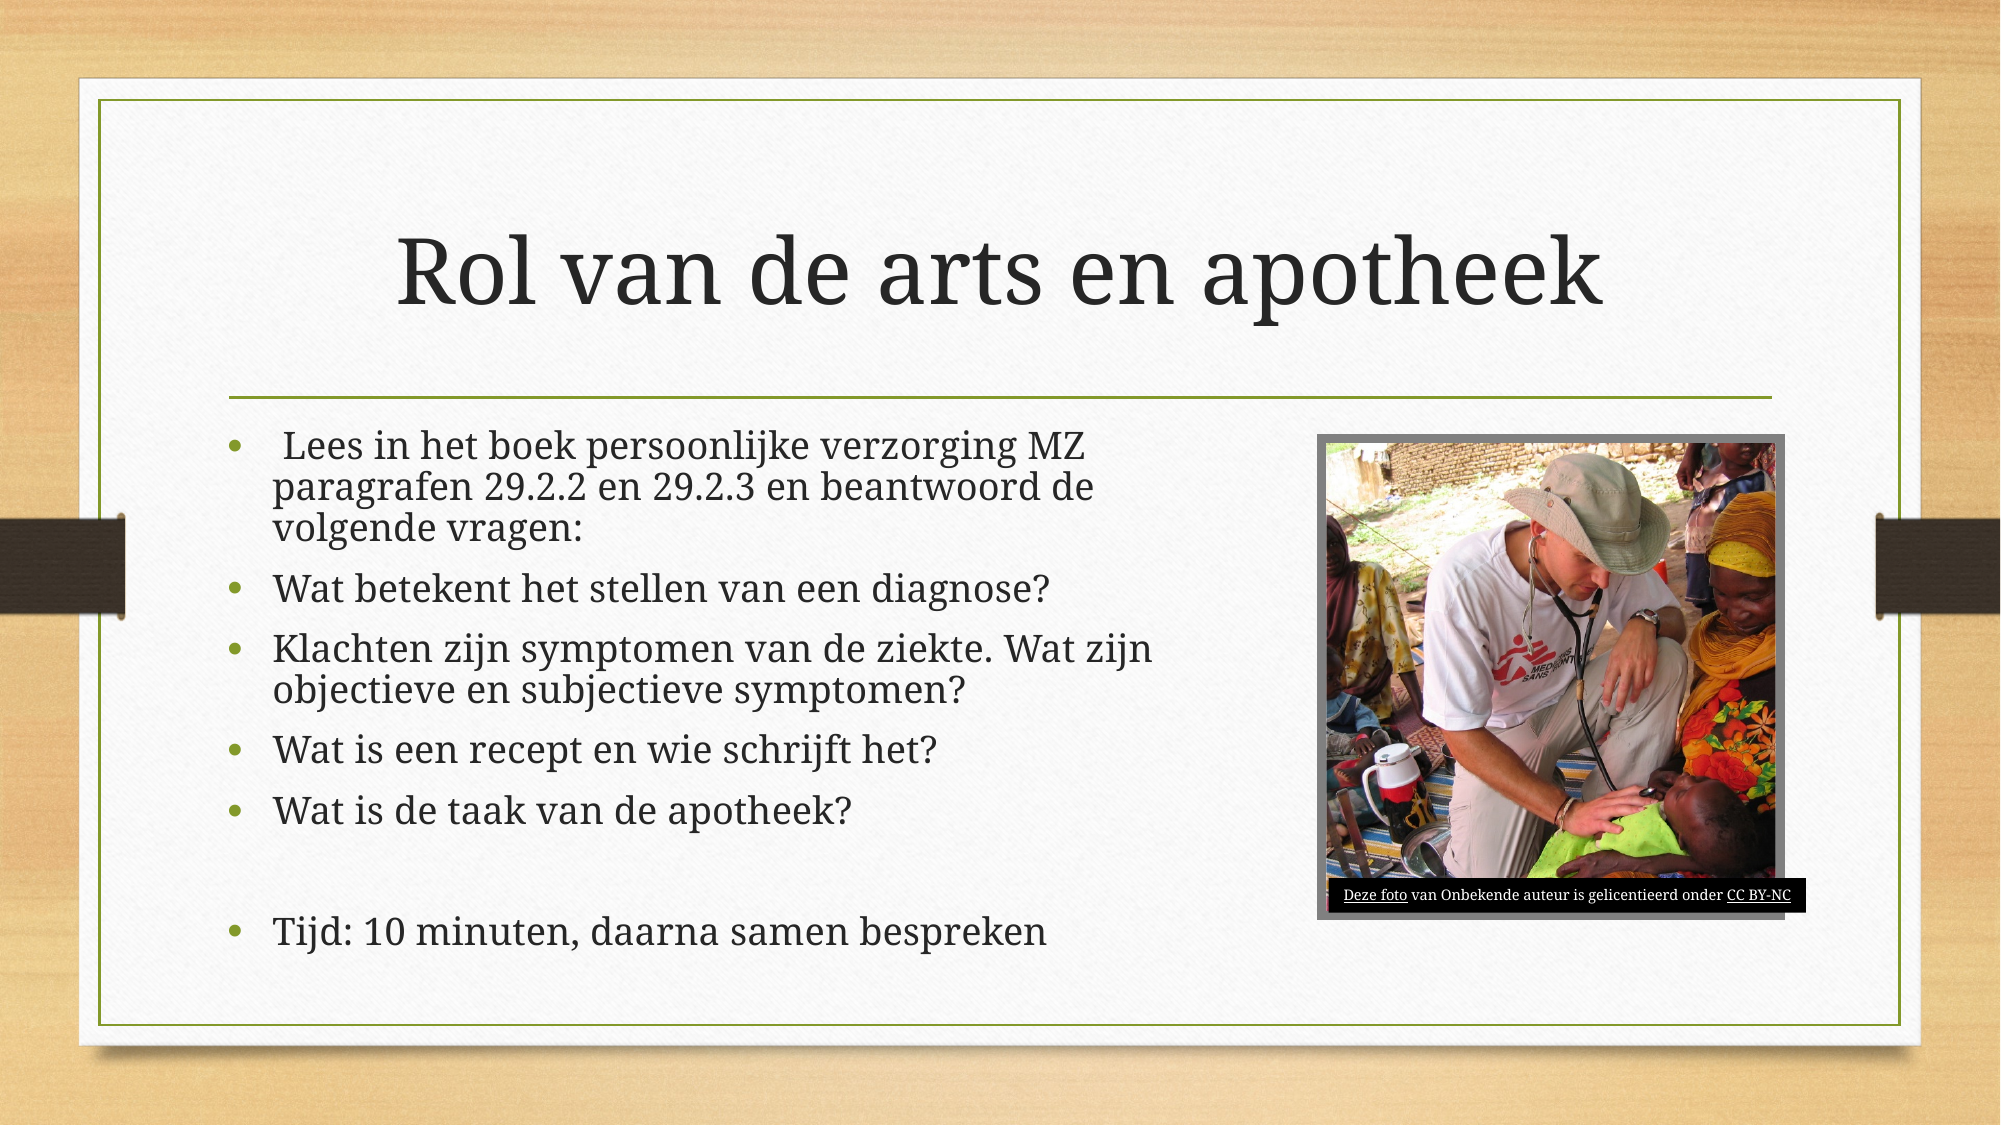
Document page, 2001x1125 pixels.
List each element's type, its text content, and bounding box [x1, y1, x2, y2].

list Lees in het boek persoonlijke verzorging MZ paragrafen 29.2.2 en 29.2.3 en beantwoord de volgende vragen: Wat betekent het stellen van een diagnose? Klachten zijn symptomen van de ziekte. Wat zijn objectieve en subjectieve symptomen? Wat is een recept en wie schrijft het? Wat is de taak van de apotheek? Tijd: 10 minuten, daarna samen bespreken [212, 419, 1239, 964]
title Rol van de arts en apotheek [212, 161, 1788, 375]
text_box Deze foto van Onbekende auteur is gelicentieerd onder CC BY-NC [1328, 878, 1806, 913]
picture [0, 0, 2001, 1125]
